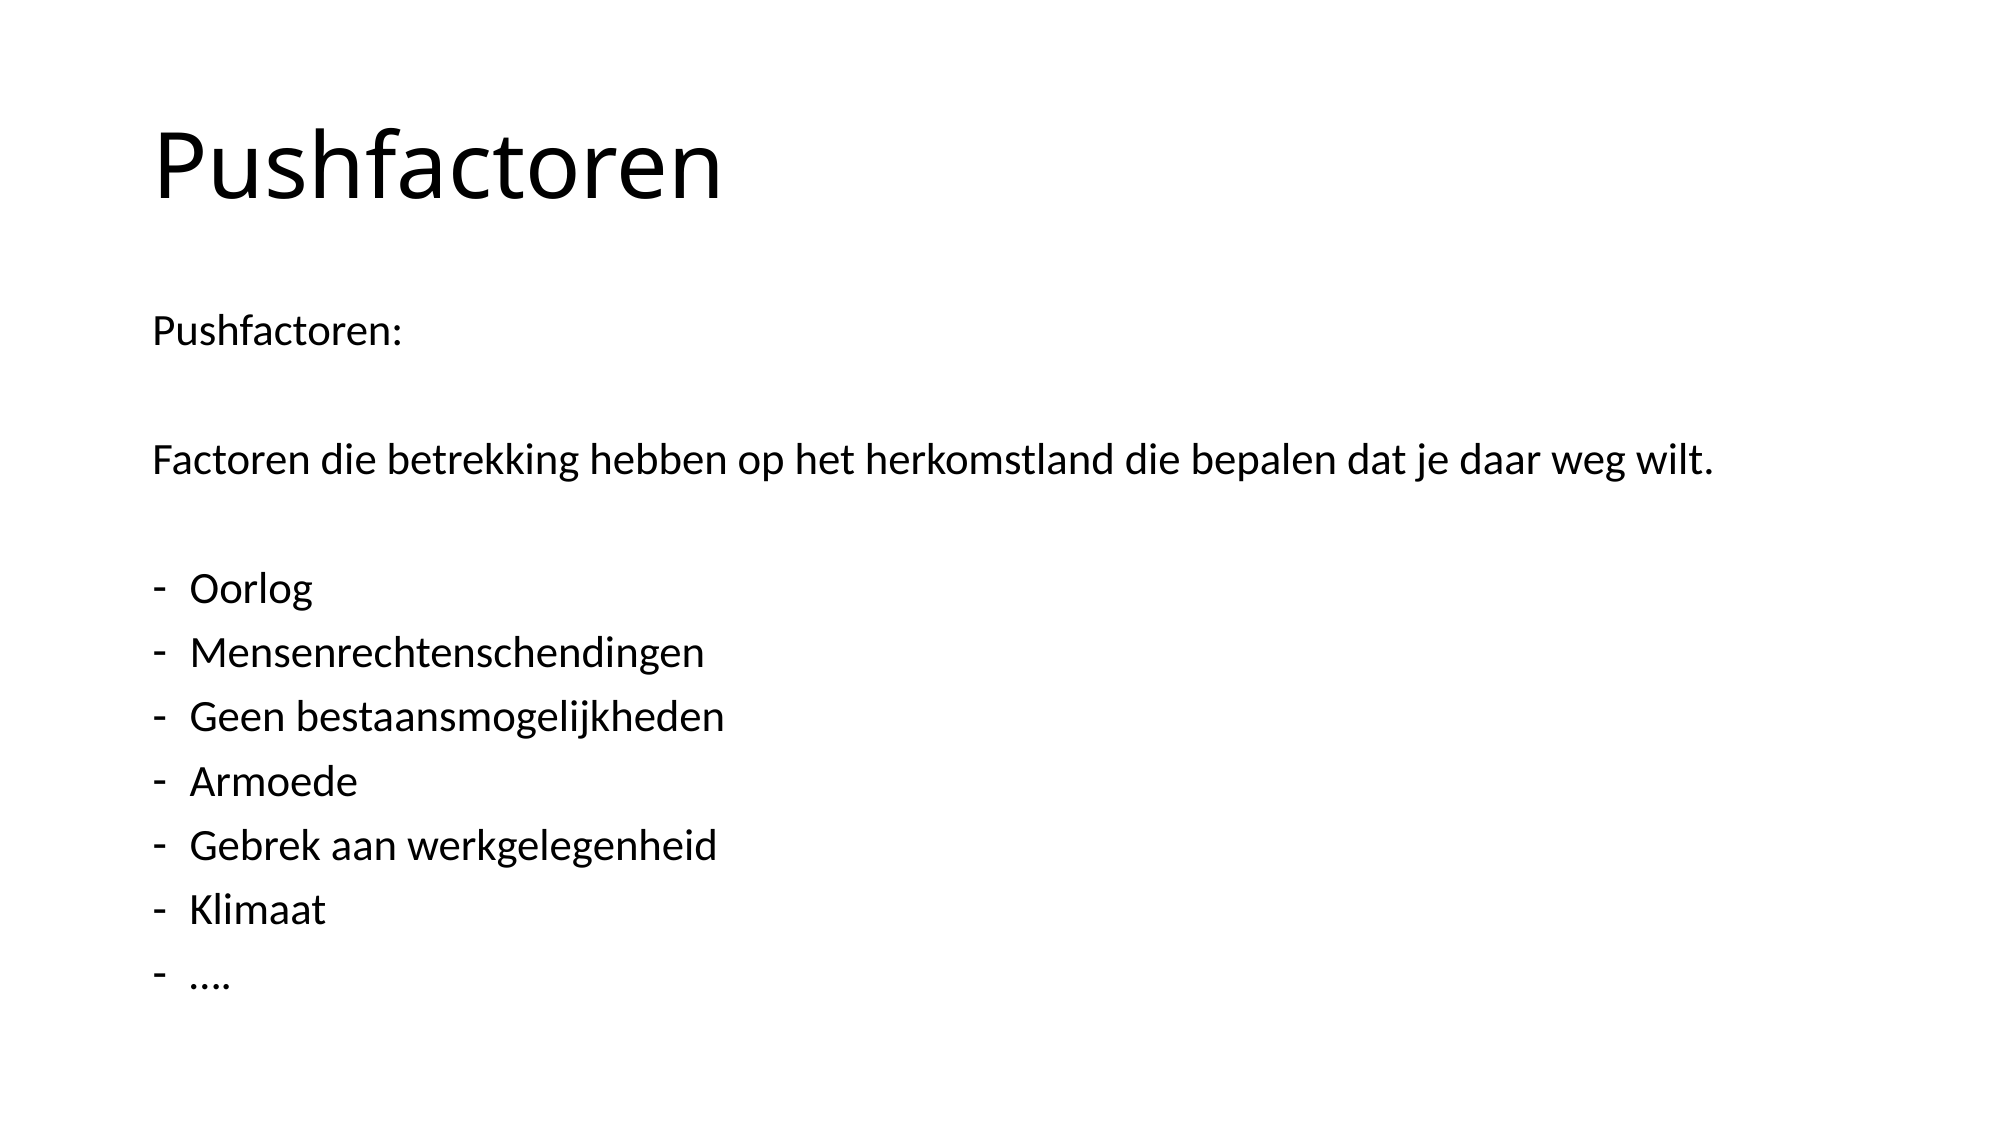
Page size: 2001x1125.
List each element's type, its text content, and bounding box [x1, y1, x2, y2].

list Pushfactoren: Factoren die betrekking hebben op het herkomstland die bepalen dat je daar weg wilt. Oorlog Mensenrechtenschendingen Geen bestaansmogelijkheden Armoede Gebrek aan werkgelegenheid Klimaat …. [137, 299, 1863, 1014]
title Pushfactoren [137, 59, 1863, 278]
